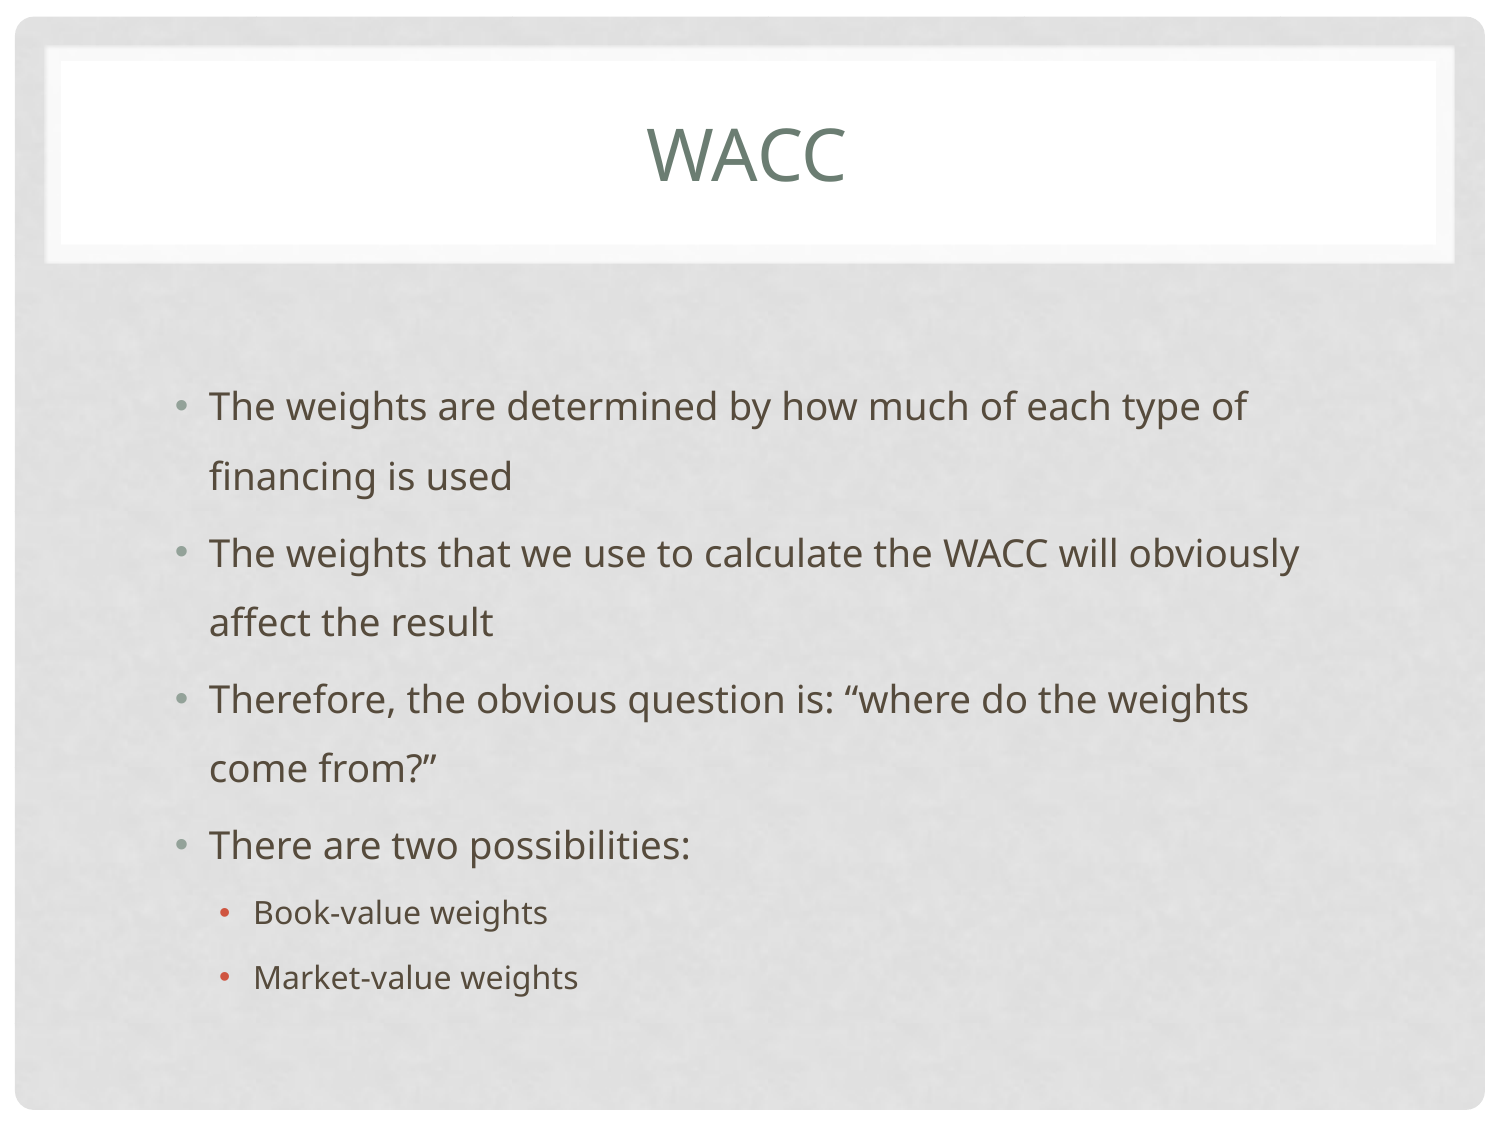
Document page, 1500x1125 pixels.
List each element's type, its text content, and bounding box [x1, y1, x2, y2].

title WACC [69, 66, 1425, 238]
list The weights are determined by how much of each type of financing is used The weights that we use to calculate the WACC will obviously affect the result Therefore, the obvious question is: “where do the weights come from?” There are two possibilities: Book-value weights Market-value weights [143, 351, 1359, 1005]
